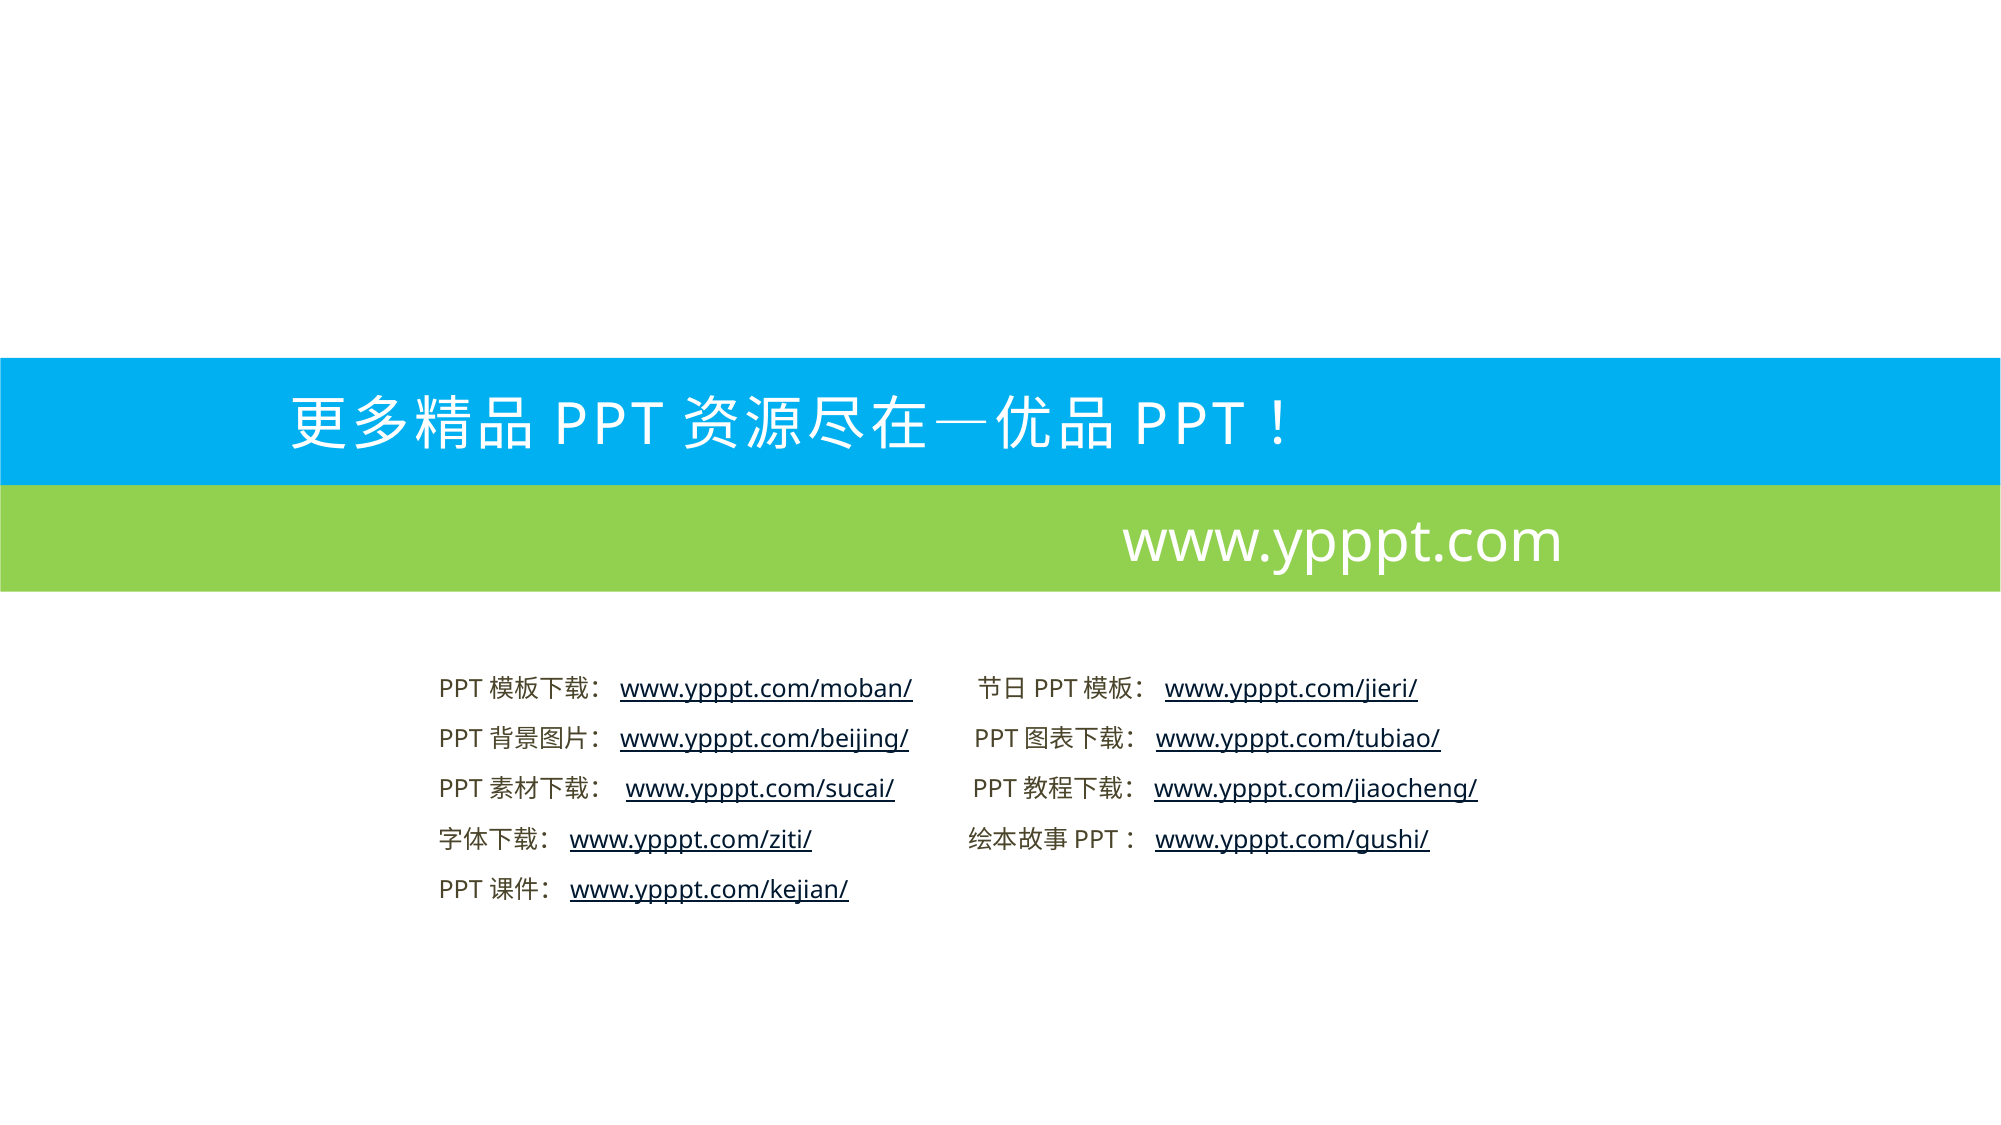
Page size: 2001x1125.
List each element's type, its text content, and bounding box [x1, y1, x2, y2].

text_box www.ypppt.com [0, 486, 2001, 593]
text_box 更多精品PPT资源尽在—优品PPT！ [0, 357, 2001, 486]
text_box PPT模板下载：www.ypppt.com/moban/ 节日PPT模板：www.ypppt.com/jieri/ PPT背景图片：www.ypppt.com/beijing/ PPT图表下载：www.ypppt.com/tubiao/ PPT素材下载： www.ypppt.com/sucai/ PPT教程下载：www.ypppt.com/jiaocheng/ 字体下载：www.ypppt.com/ziti/ 绘本故事PPT：www.ypppt.com/gushi/ PPT课件：www.ypppt.com/kejian/ [423, 643, 1557, 921]
